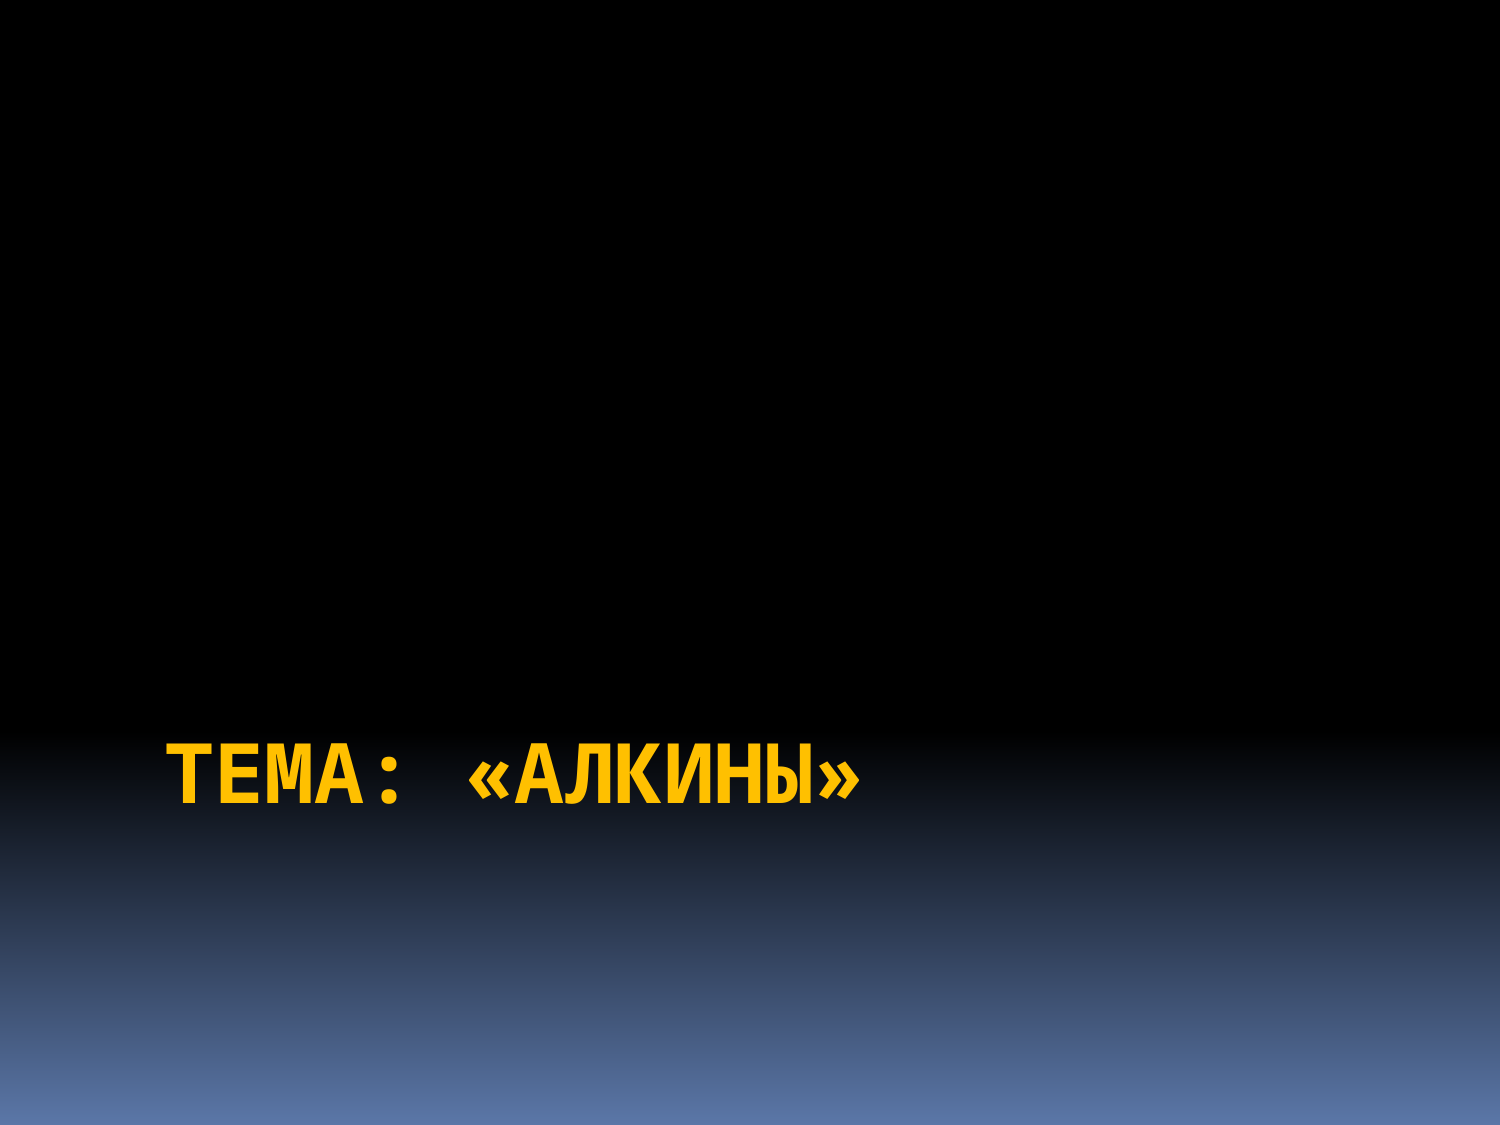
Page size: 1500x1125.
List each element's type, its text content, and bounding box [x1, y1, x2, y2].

title Тема: «Алкины» [150, 712, 1425, 1037]
